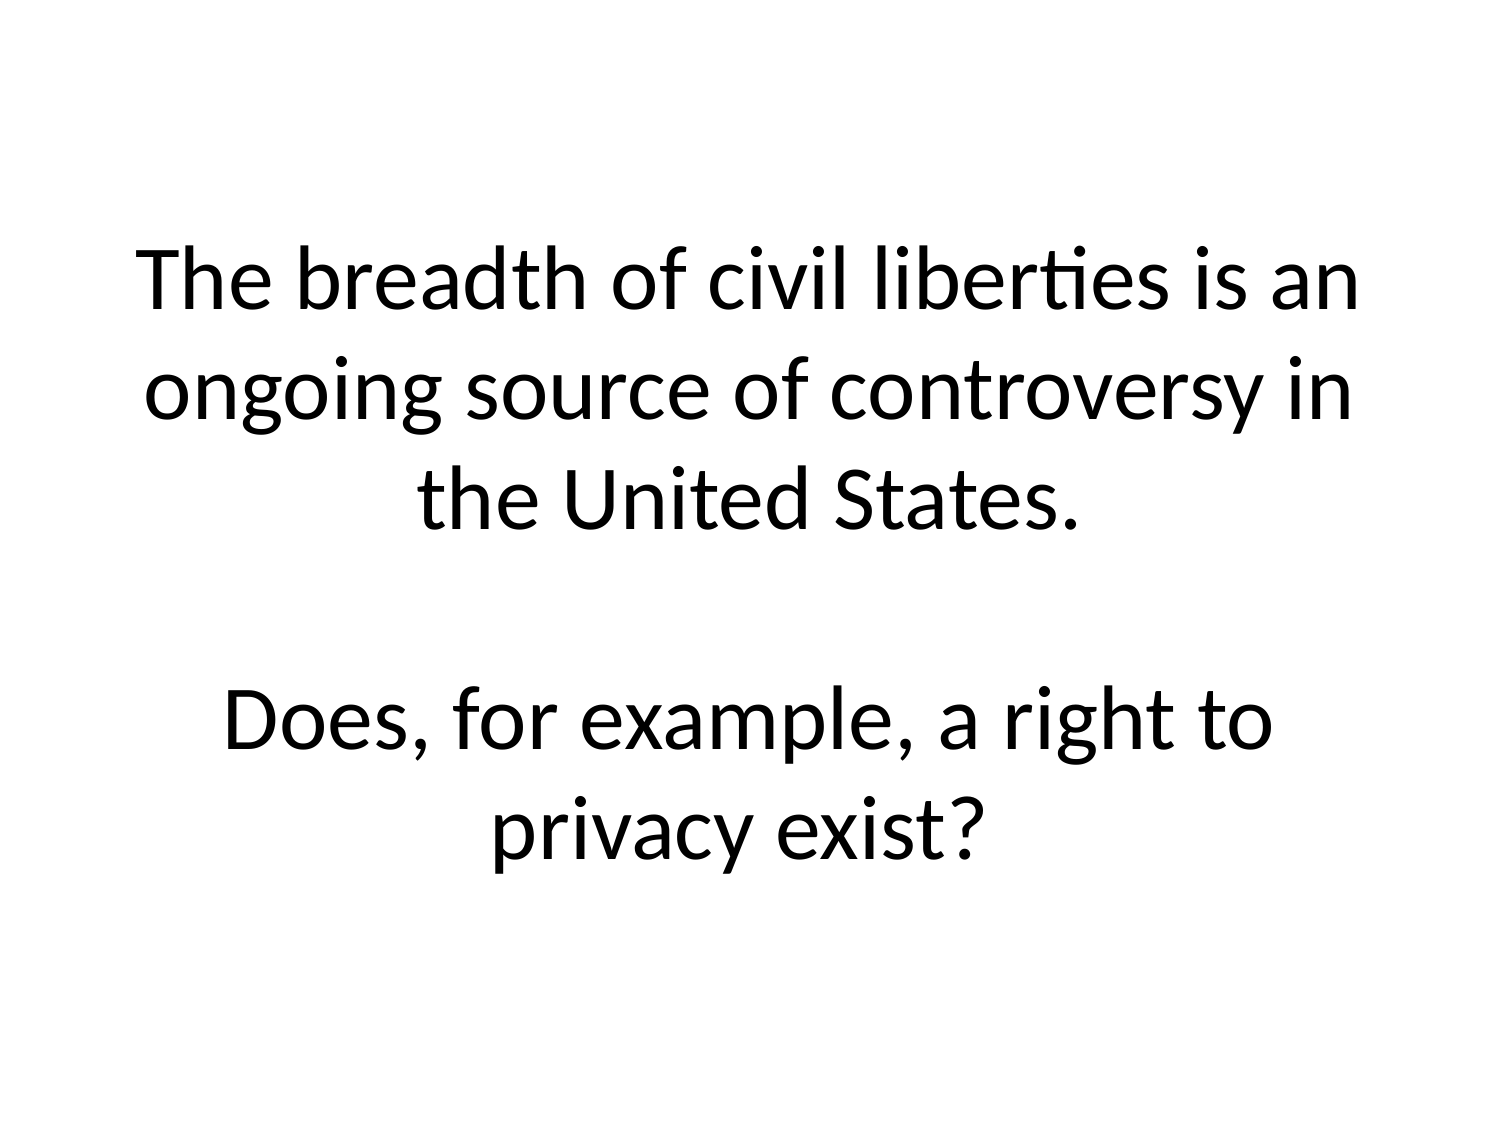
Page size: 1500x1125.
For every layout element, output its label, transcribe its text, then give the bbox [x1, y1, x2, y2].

title The breadth of civil liberties is an ongoing source of controversy in the United States. Does, for example, a right to privacy exist? [74, 44, 1426, 1051]
